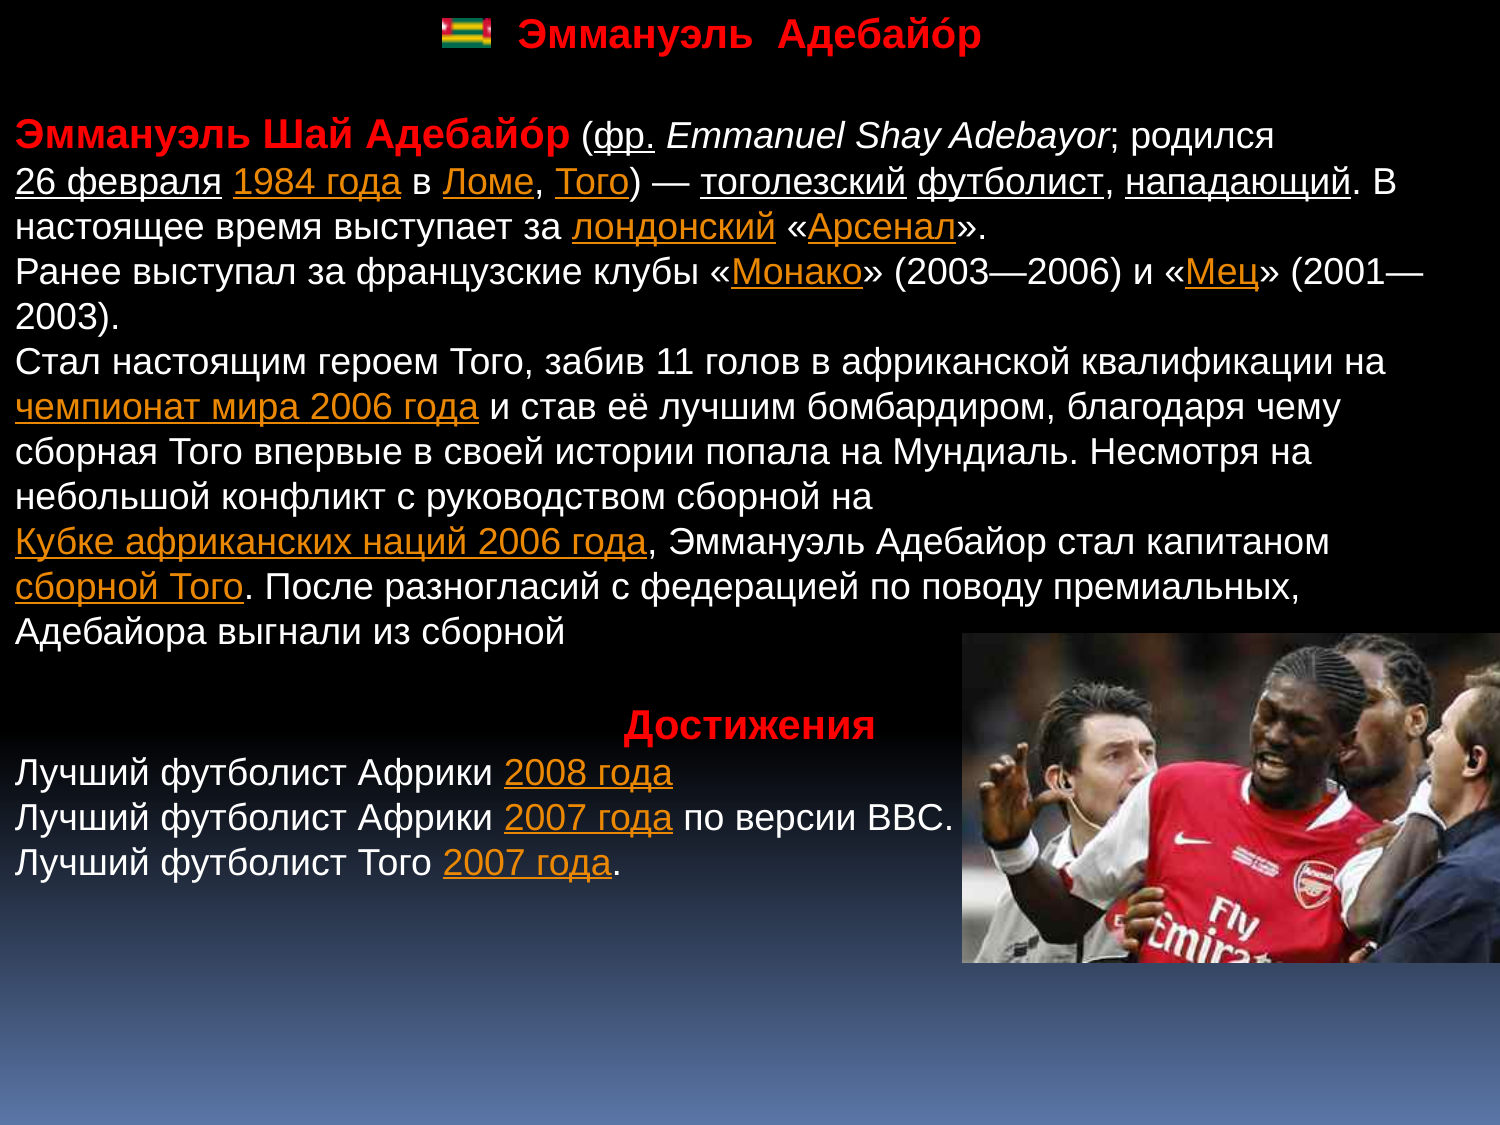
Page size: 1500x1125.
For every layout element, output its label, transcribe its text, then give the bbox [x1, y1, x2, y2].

picture [961, 632, 1500, 963]
text_box Эммануэль Адебайо́р Эммануэль Шай Адебайо́р (фр. Emmanuel Shay Adebayor; родился 26 февраля 1984 года в Ломе, Того) — тоголезский футболист, нападающий. В настоящее время выступает за лондонский «Арсенал». Ранее выступал за французские клубы «Монако» (2003—2006) и «Мец» (2001—2003). Стал настоящим героем Того, забив 11 голов в африканской квалификации на чемпионат мира 2006 года и став её лучшим бомбардиром, благодаря чему сборная Того впервые в своей истории попала на Мундиаль. Несмотря на небольшой конфликт с руководством сборной на Кубке африканских наций 2006 года, Эммануэль Адебайор стал капитаном сборной Того. После разногласий с федерацией по поводу премиальных, Адебайора выгнали из сборной Достижения Лучший футболист Африки 2008 года Лучший футболист Африки 2007 года по версии BBC. Лучший футболист Того 2007 года. [0, 0, 1500, 954]
picture [442, 18, 491, 48]
